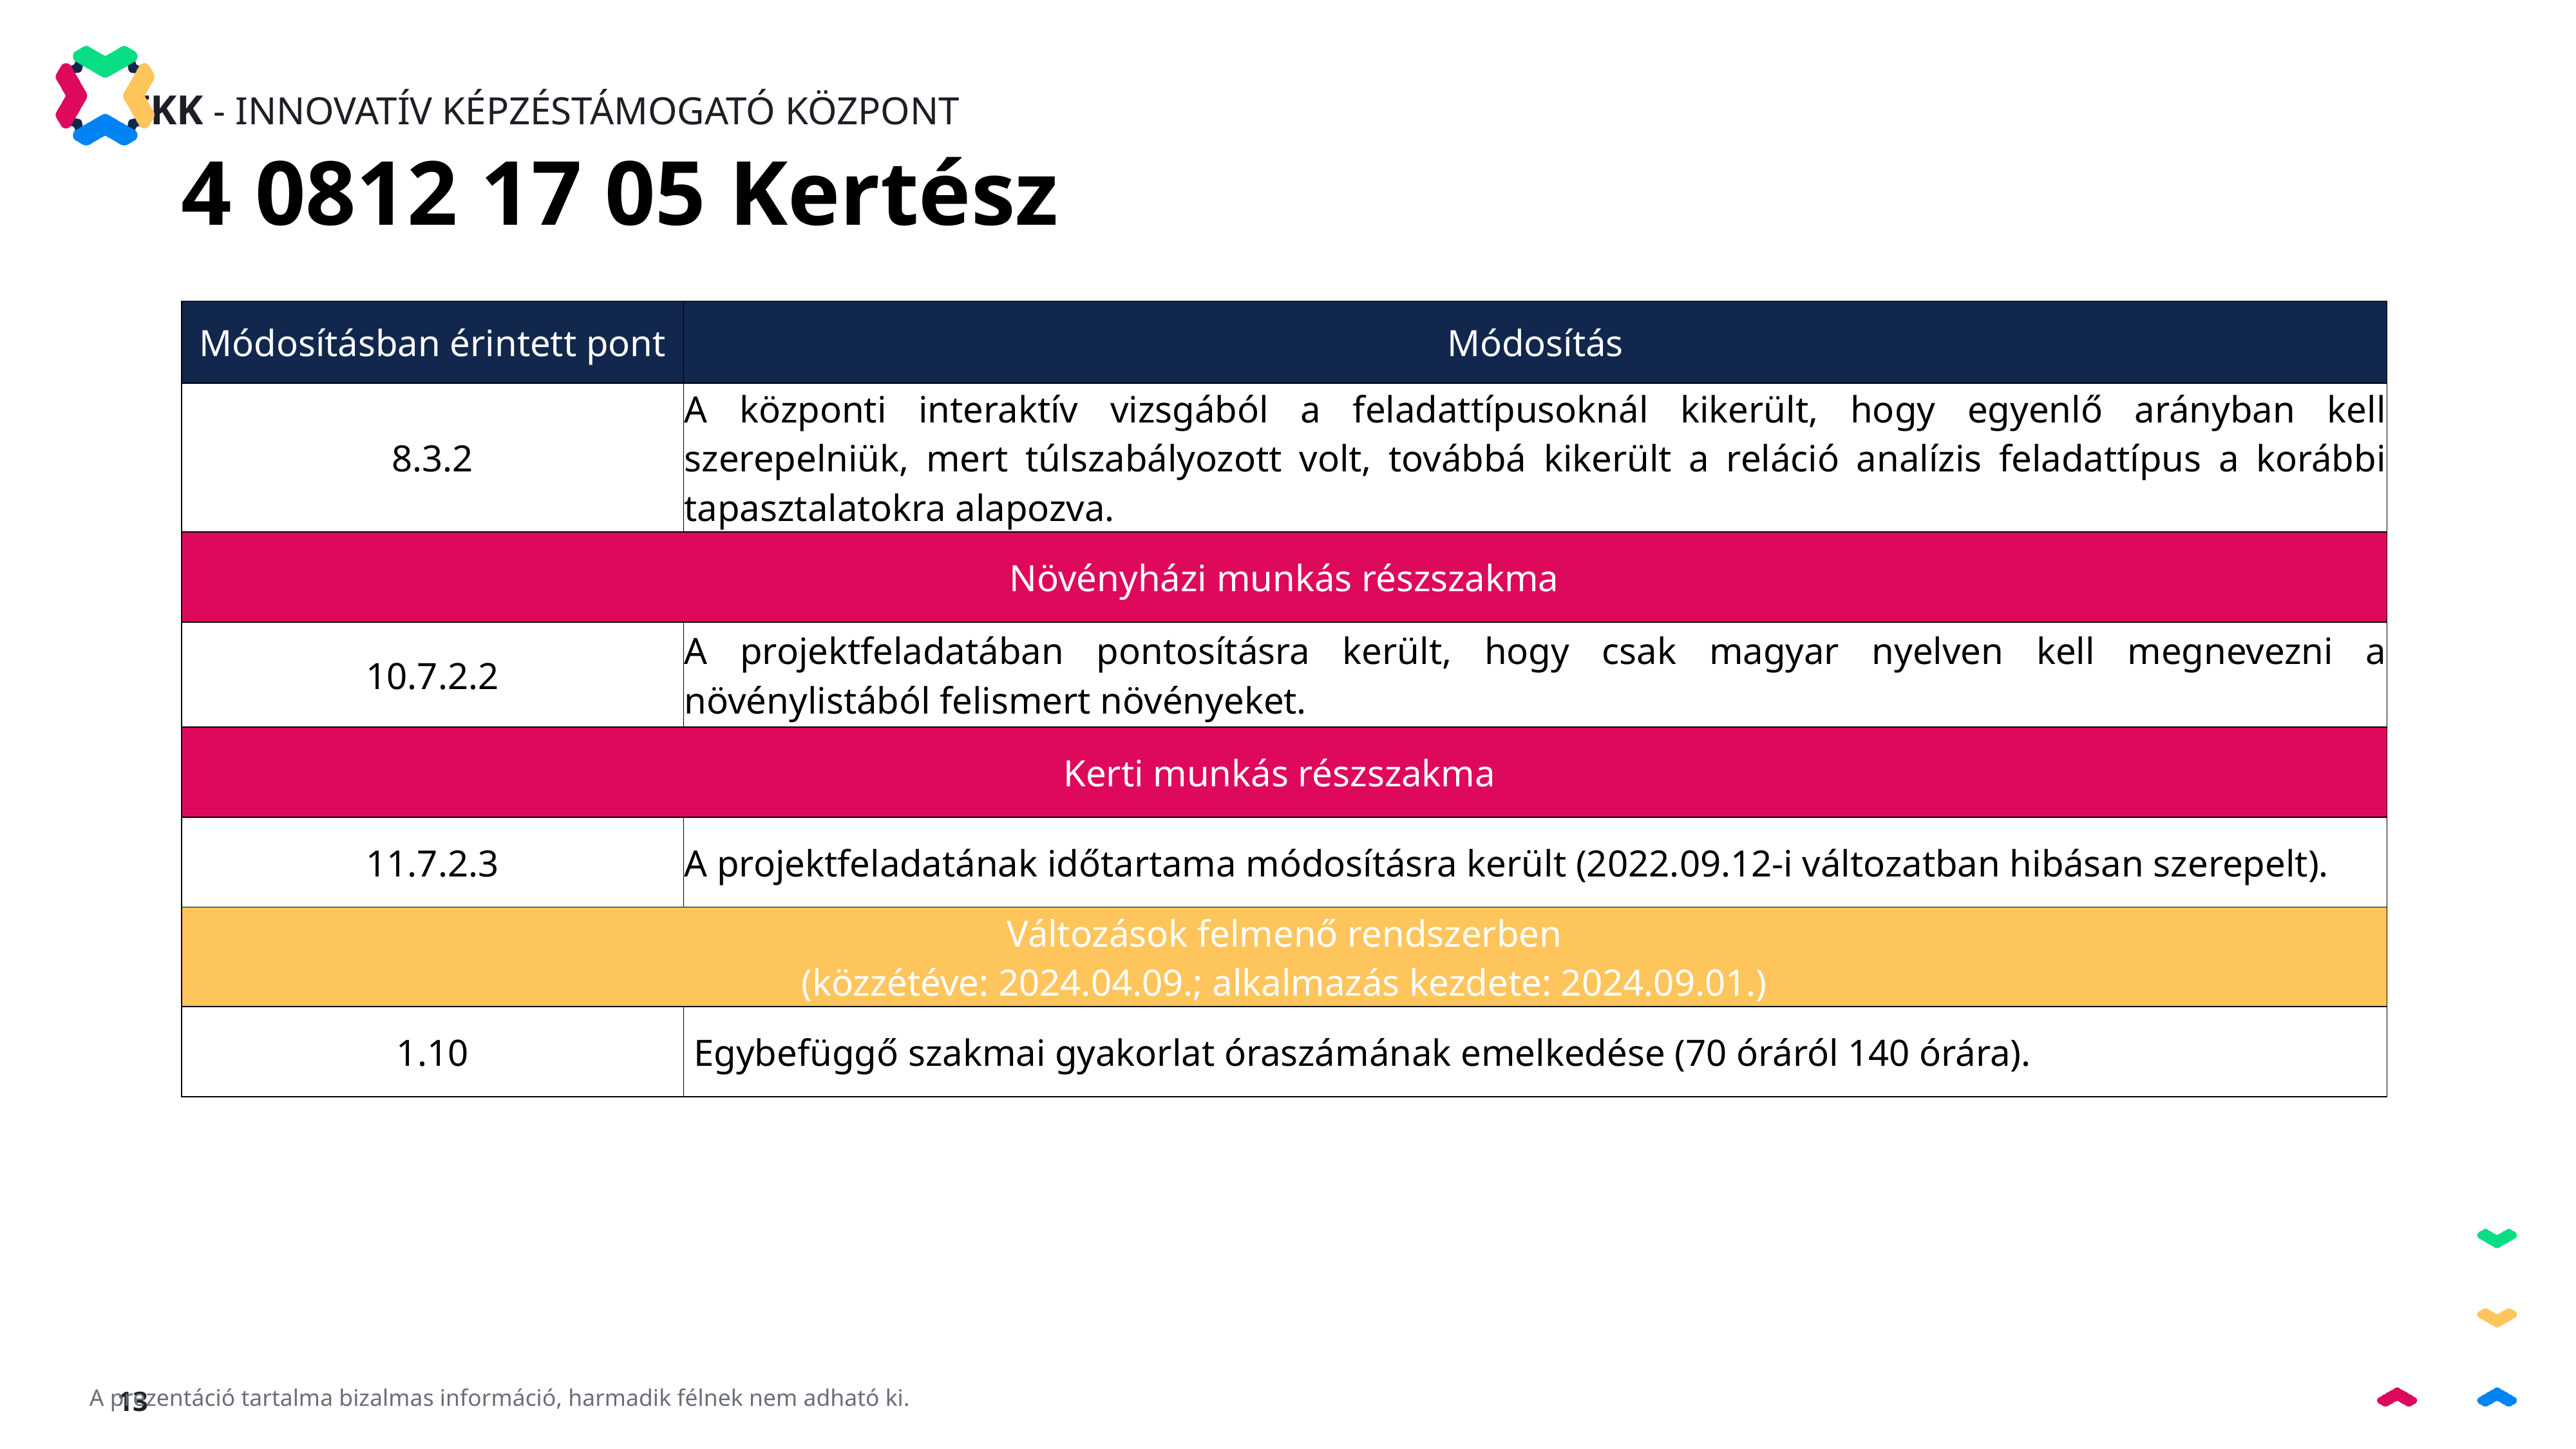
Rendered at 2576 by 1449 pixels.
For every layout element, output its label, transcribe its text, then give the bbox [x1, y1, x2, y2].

table_cell Növényházi munkás részszakma [182, 533, 2387, 621]
table_cell Változások felmenő rendszerben (közzétéve: 2024.04.09.; alkalmazás kezdete: 2024.09.01.) [182, 907, 2387, 1006]
table_cell A projektfeladatának időtartama módosításra került (2022.09.12-i változatban hibásan szerepelt). [684, 818, 2387, 907]
table_cell A központi interaktív vizsgából a feladattípusoknál kikerült, hogy egyenlő arányban kell szerepelniük, mert túlszabályozott volt, továbbá kikerült a reláció analízis feladattípus a korábbi tapasztalatokra alapozva. [684, 384, 2387, 531]
table_cell 8.3.2 [182, 384, 683, 531]
table_cell Egybefüggő szakmai gyakorlat óraszámának emelkedése (70 óráról 140 órára). [684, 1007, 2387, 1096]
table_cell 11.7.2.3 [182, 818, 683, 907]
table_header Módosítás [684, 301, 2387, 383]
picture [55, 46, 155, 146]
table_cell 1.10 [182, 1007, 683, 1096]
table_cell Kerti munkás részszakma [182, 728, 2387, 817]
list 4 0812 17 05 Kertész [181, 136, 2300, 233]
table_header Módosításban érintett pont [182, 301, 683, 383]
picture [2377, 1229, 2517, 1406]
table_cell A projektfeladatában pontosításra került, hogy csak magyar nyelven kell megnevezni a növénylistából felismert növényeket. [684, 623, 2387, 726]
table_cell 10.7.2.2 [182, 623, 683, 726]
